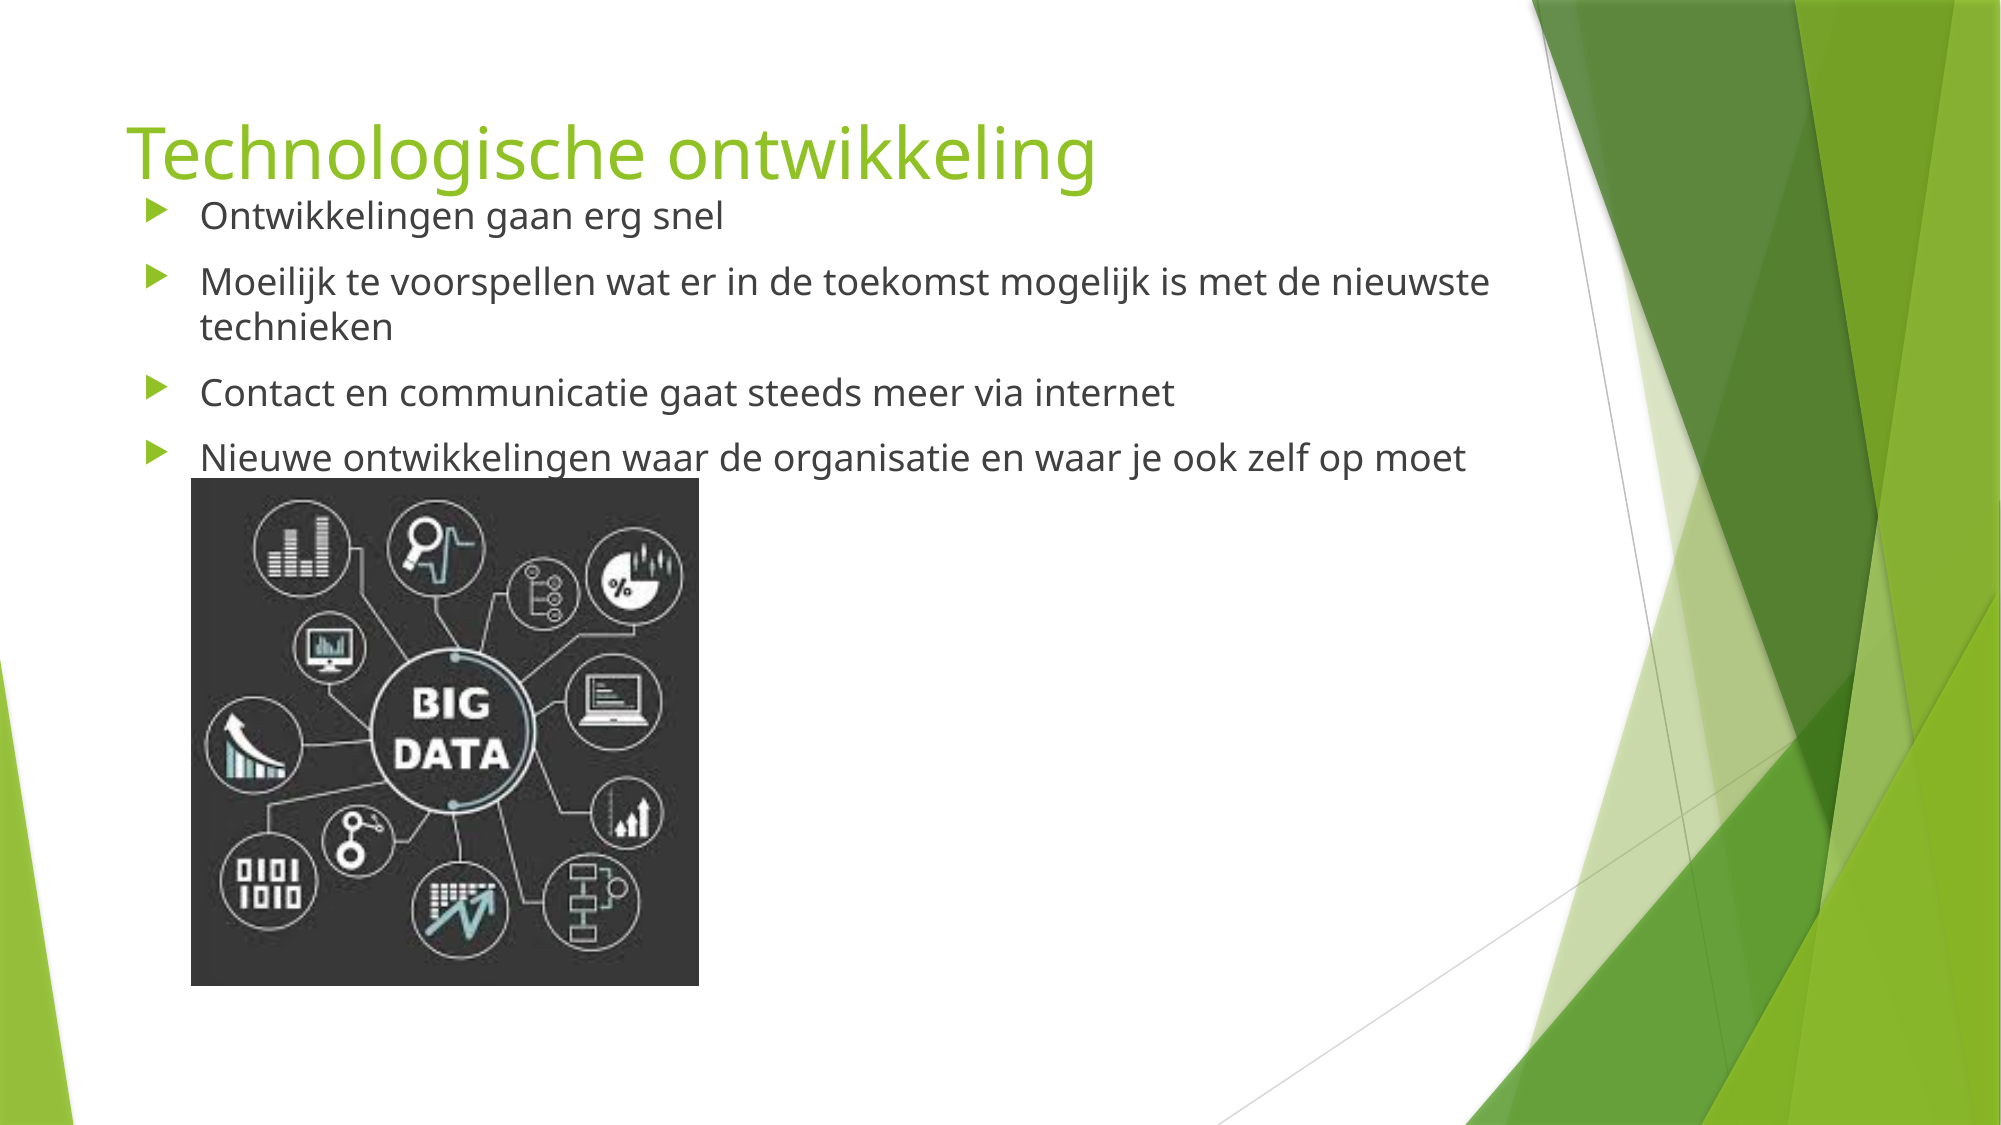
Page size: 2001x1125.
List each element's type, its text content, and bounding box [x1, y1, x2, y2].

list Ontwikkelingen gaan erg snel Moeilijk te voorspellen wat er in de toekomst mogelijk is met de nieuwste technieken Contact en communicatie gaat steeds meer via internet Nieuwe ontwikkelingen waar de organisatie en waar je ook zelf op moet anticiperen [128, 184, 1680, 821]
picture [191, 478, 700, 987]
title Technologische ontwikkeling [111, 99, 1522, 202]
